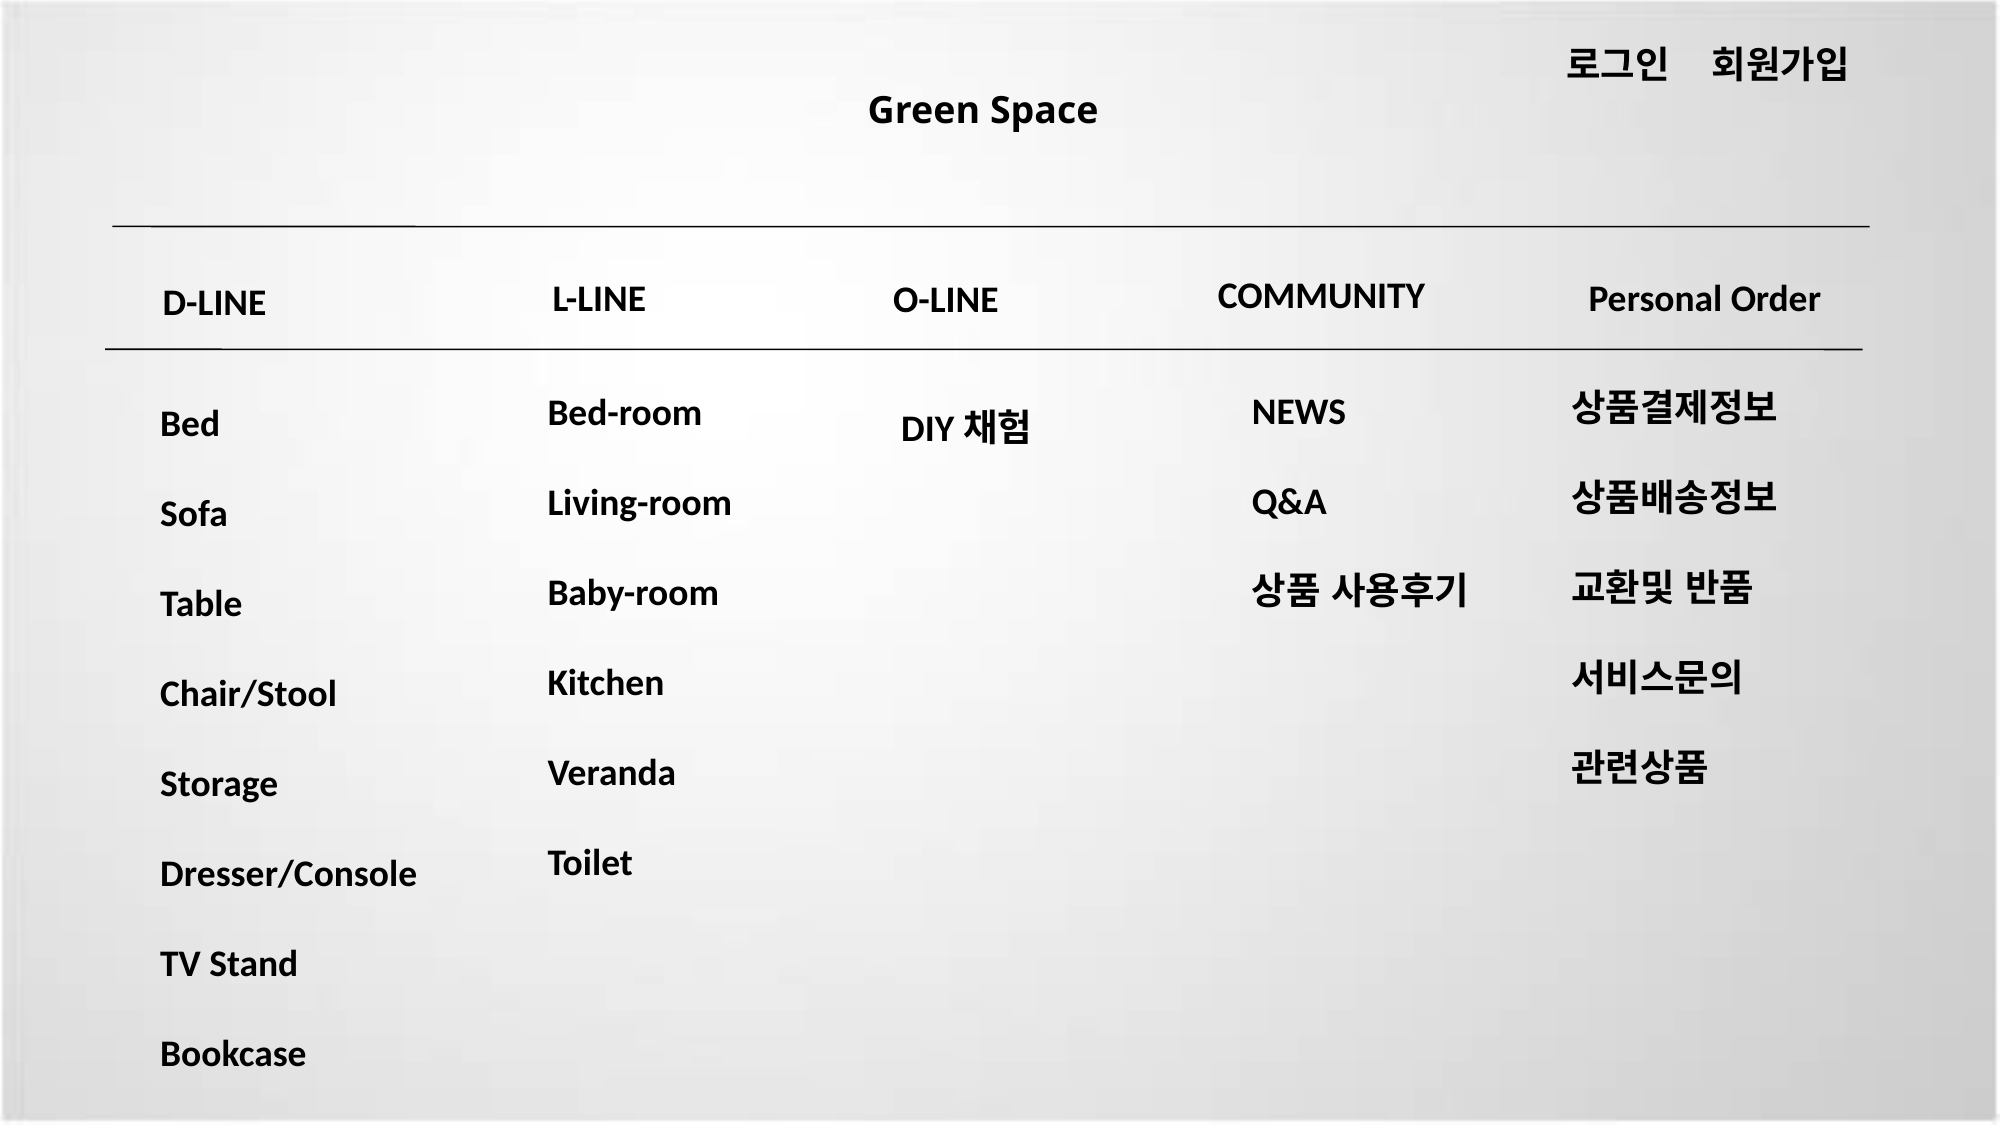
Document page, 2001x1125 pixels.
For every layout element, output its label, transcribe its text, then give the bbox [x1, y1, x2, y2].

text_box Green Space [852, 78, 1149, 184]
text_box O-LINE [878, 267, 1116, 327]
text_box DIY채험 [886, 396, 1147, 636]
text_box NEWS Q&A 상품 사용후기 [1237, 379, 1556, 710]
text_box Bed-room Living-room Baby-room Kitchen Veranda Toilet [532, 380, 977, 891]
text_box COMMUNITY [1203, 263, 1497, 323]
text_box D-LINE [147, 270, 386, 331]
text_box Bed Sofa Table Chair/Stool Storage Dresser/Console TV Stand Bookcase [145, 391, 493, 1082]
picture [0, 0, 2001, 1125]
text_box Personal Order [1573, 266, 2000, 327]
text_box 상품결제정보 상품배송정보 교환및 반품 서비스문의 관련상품 [1556, 376, 2000, 797]
text_box L-LINE [537, 266, 775, 327]
text_box 로그인 회원가입 [1551, 33, 1965, 94]
